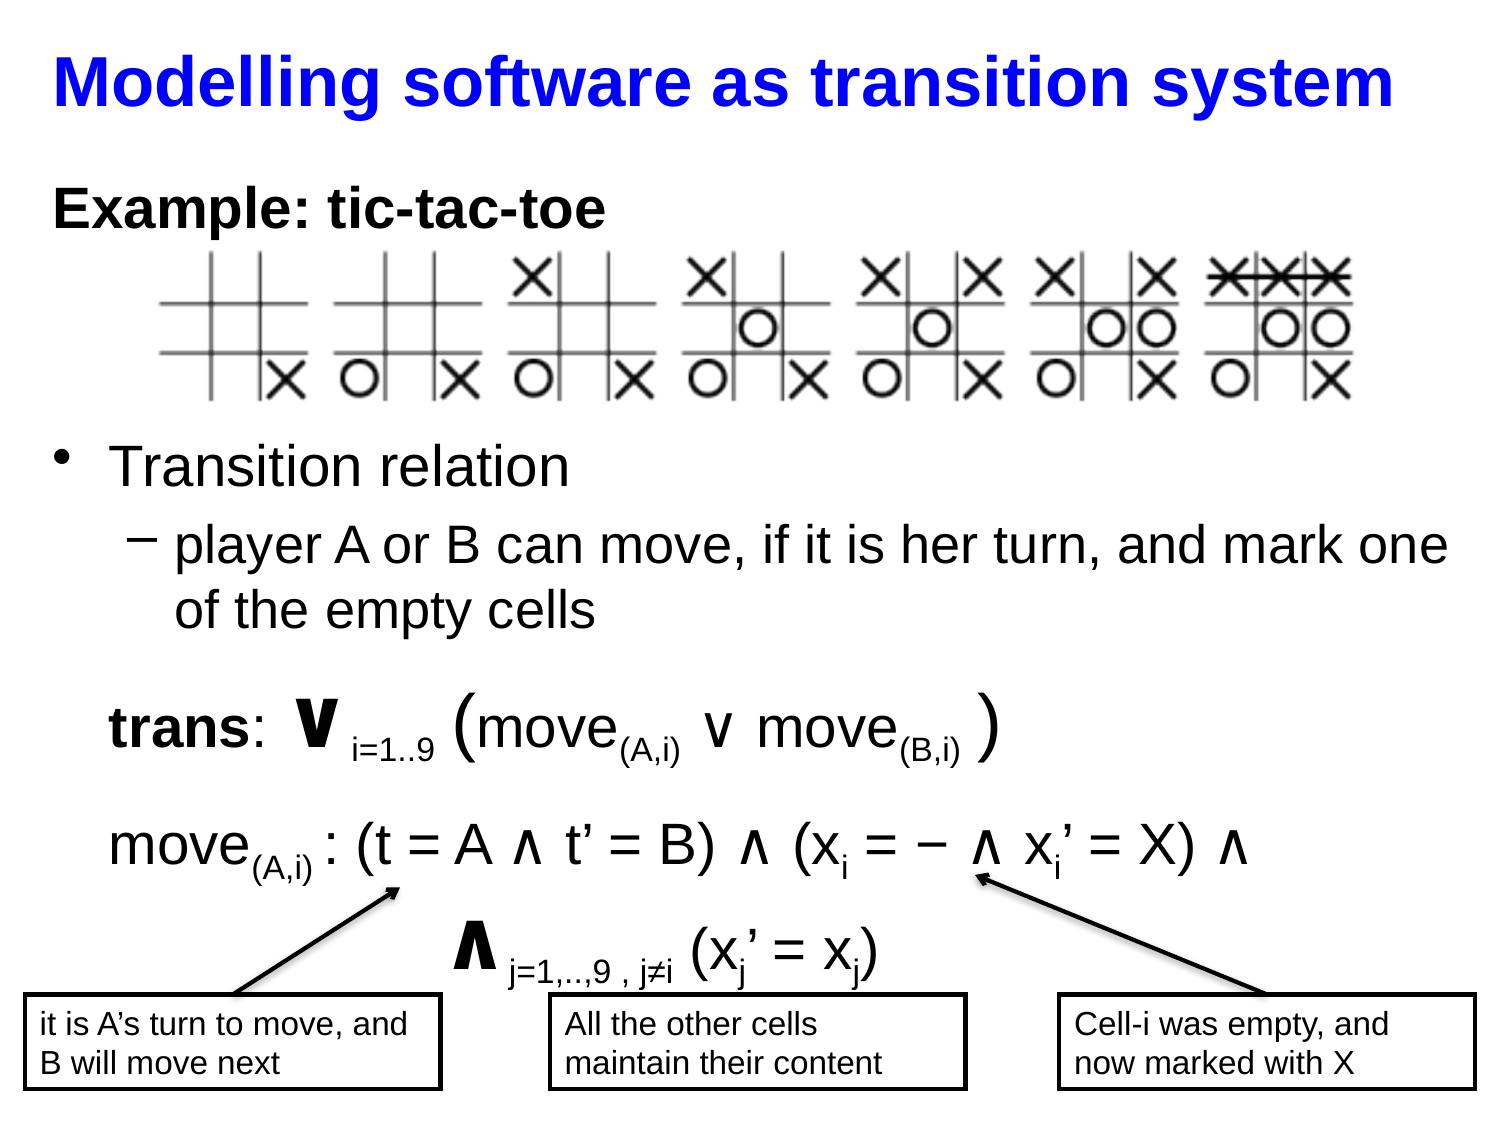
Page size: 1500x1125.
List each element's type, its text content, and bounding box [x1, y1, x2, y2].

text_box it is A’s turn to move, and B will move next [24, 994, 441, 1089]
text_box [232, 887, 401, 995]
list Example: tic-tac-toe Transition relation player A or B can move, if it is her turn, and mark one of the empty cells trans: ∨i=1..9 (move(A,i) ∨ move(B,i) ) move(A,i) : (t = A ∧ t’ = B) ∧ (xi = − ∧ xi’ = X) ∧ ∧j=1,..,9 , j≠i (xj’ = xj) [37, 162, 1476, 1051]
text_box All the other cells maintain their content [549, 994, 966, 1089]
title Modelling software as transition system [37, 19, 1438, 138]
text_box Cell-i was empty, and now marked with X [1059, 994, 1475, 1089]
picture [137, 224, 1376, 432]
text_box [974, 874, 1268, 995]
